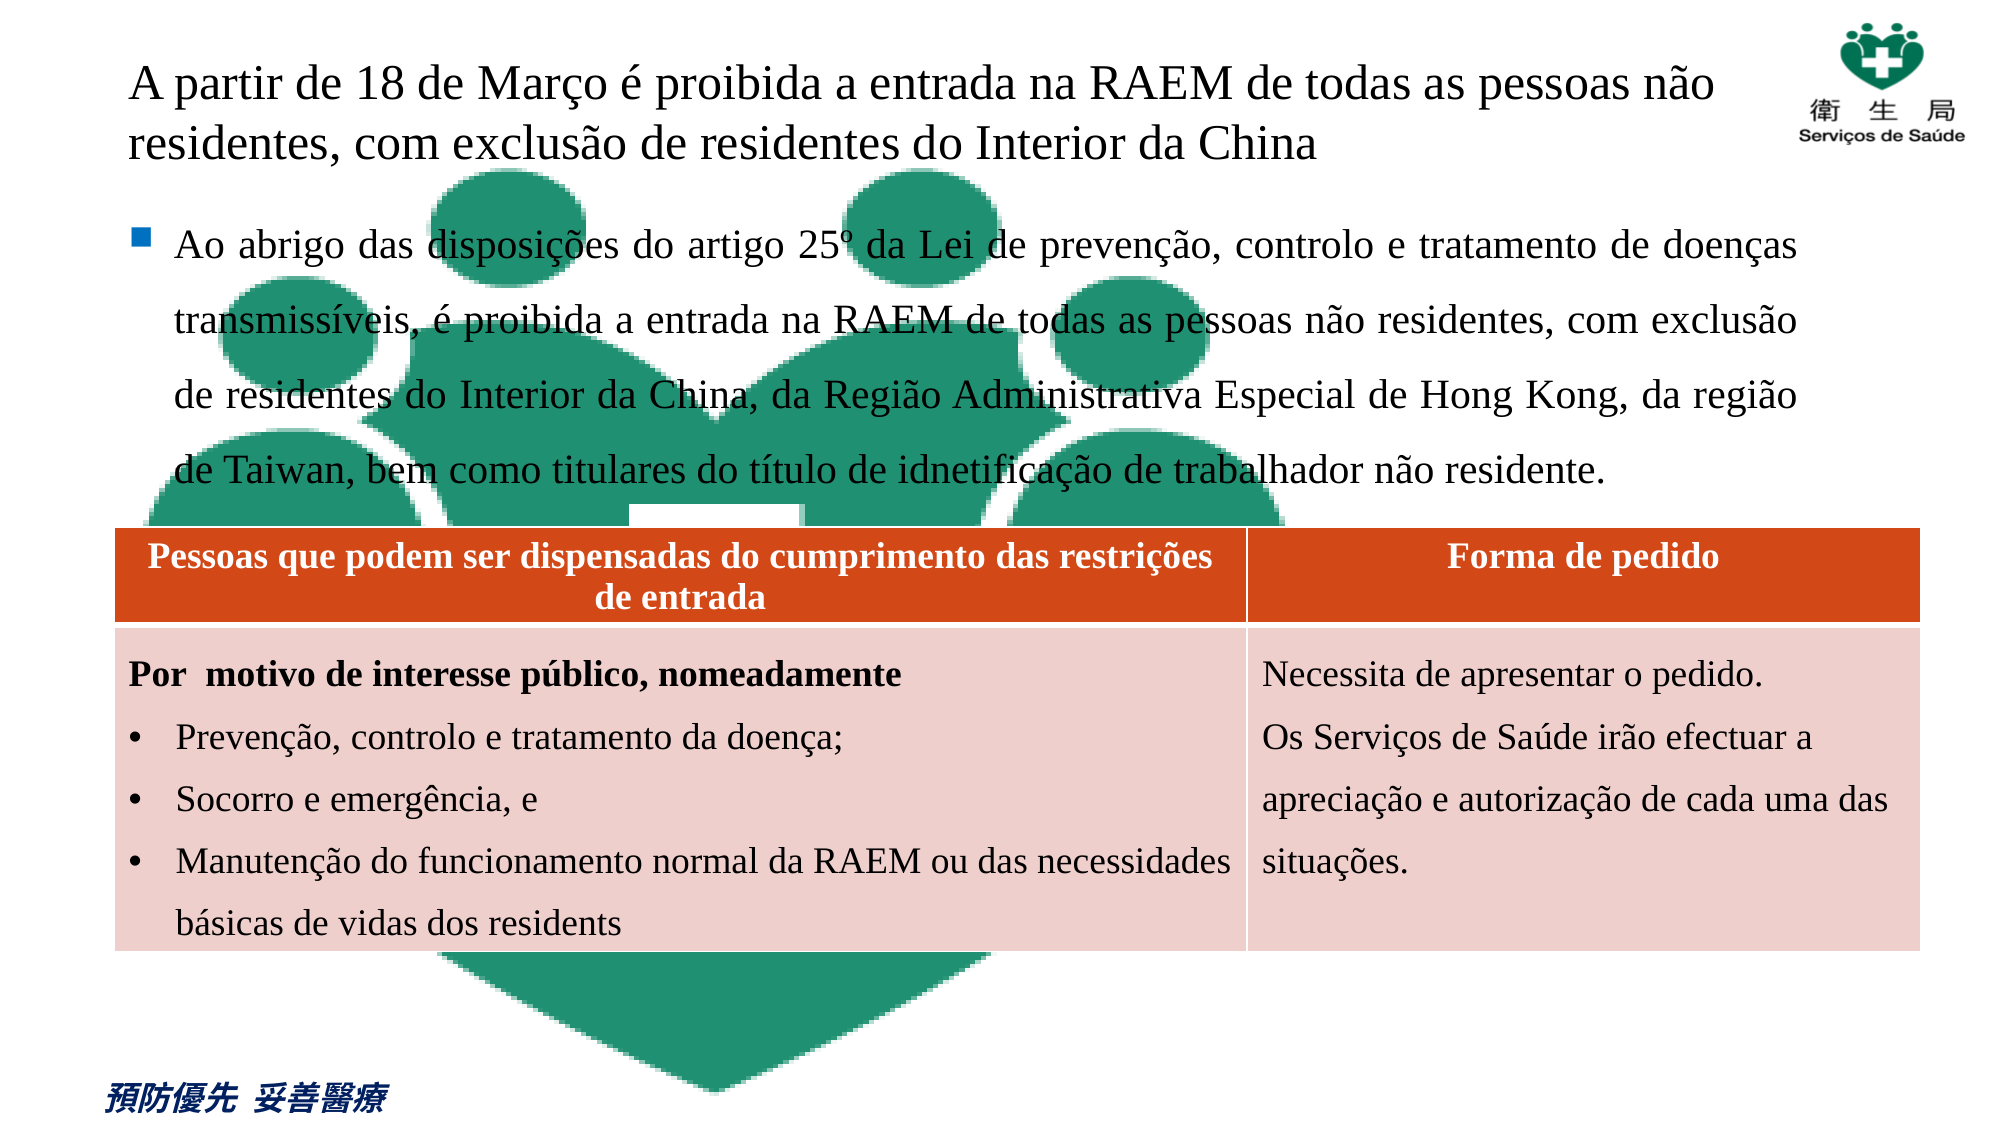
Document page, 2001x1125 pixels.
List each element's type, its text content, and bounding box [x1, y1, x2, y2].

table_header Pessoas que podem ser dispensadas do cumprimento das restrições de entrada [115, 528, 1246, 622]
list Ao abrigo das disposições do artigo 25º da Lei de prevenção, controlo e tratamento de doenças transmissíveis, é proibida a entrada na RAEM de todas as pessoas não residentes, com exclusão de residentes do Interior da China, da Região Administrativa Especial de Hong Kong, da região de Taiwan, bem como titulares do título de idnetificação de trabalhador não residente. [114, 184, 1815, 526]
table_cell Necessita de apresentar o pedido. Os Serviços de Saúde irão efectuar a apreciação e autorização de cada uma das situações. [1248, 628, 1920, 951]
table_cell Por motivo de interesse público, nomeadamente Prevenção, controlo e tratamento da doença; Socorro e emergência, e Manutenção do funcionamento normal da RAEM ou das necessidades básicas de vidas dos residents [115, 628, 1246, 951]
table_header Forma de pedido [1248, 528, 1920, 622]
title A partir de 18 de Março é proibida a entrada na RAEM de todas as pessoas não residentes, com exclusão de residentes do Interior da China [114, 42, 1780, 184]
